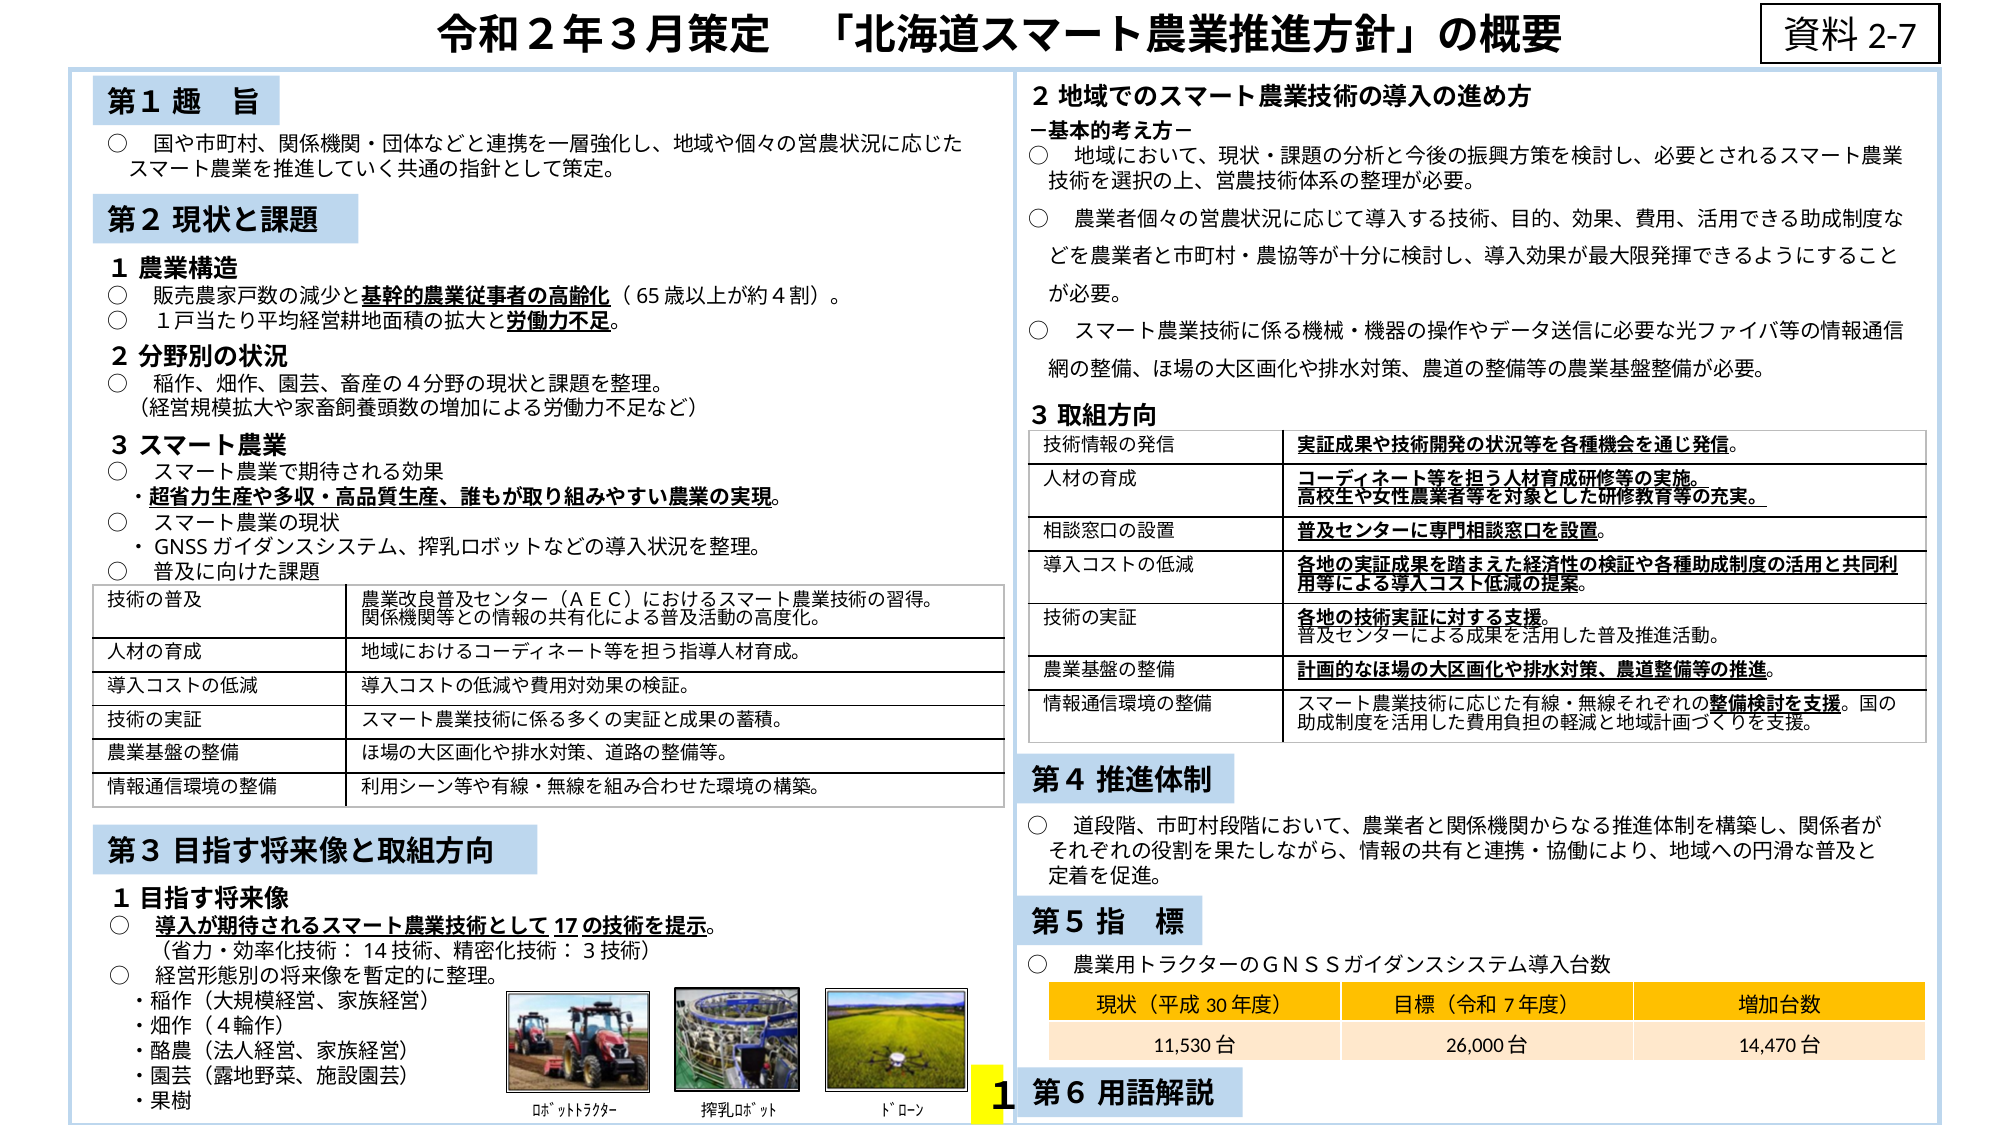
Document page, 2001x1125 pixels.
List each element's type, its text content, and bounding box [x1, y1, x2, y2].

picture [825, 988, 968, 1092]
text_box ﾛﾎﾞｯﾄﾄﾗｸﾀｰ 搾乳ﾛﾎﾞｯﾄ ﾄﾞﾛｰﾝ [497, 1091, 971, 1125]
table_cell コーディネート等を担う人材育成研修等の実施。 高校生や女性農業者等を対象とした研修教育等の充実。 [1284, 465, 1925, 516]
table_cell 人材の育成 [94, 639, 345, 671]
table_cell 利用シーン等や有線・無線を組み合わせた環境の構築。 [347, 774, 1003, 806]
table_cell 農業基盤の整備 [94, 740, 345, 772]
table_header 技術の普及 [94, 586, 345, 637]
table_cell 導入コストの低減や費用対効果の検証。 [347, 673, 1003, 705]
table_cell 各地の技術実証に対する支援。 普及センターによる成果を活用した普及推進活動。 [1284, 604, 1925, 655]
table_cell 農業基盤の整備 [1030, 657, 1282, 689]
picture [674, 987, 800, 1092]
text_box ３ 取組方向 [1012, 392, 1748, 437]
table_cell スマート農業技術に係る多くの実証と成果の蓄積。 [347, 706, 1003, 738]
table_header 農業改良普及センター（ＡＥＣ）におけるスマート農業技術の習得。 関係機関等との情報の共有化による普及活動の高度化。 [347, 586, 1003, 637]
table_header 実証成果や技術開発の状況等を各種機会を通じ発信。 [1284, 431, 1925, 463]
table_cell 地域におけるコーディネート等を担う指導人材育成。 [347, 639, 1003, 671]
table_cell 技術の実証 [94, 706, 345, 738]
table_cell 相談窓口の設置 [1030, 518, 1282, 550]
text_box ２ 地域でのスマート農業技術の導入の進め方 －基本的考え方－ ○ 地域において、現状・課題の分析と今後の振興方策を検討し、必要とされるスマート農業 技術を選択の上、営農技術体系の整理が必要。 ○ 農業者個々の営農状況に応じて導入する技術、目的、効果、費用、活用できる助成制度な どを農業者と市町村・農協等が十分に検討し、導入効果が最大限発揮できるようにすること が必要。 ○ スマート農業技術に係る機械・機器の操作やデータ送信に必要な光ファイバ等の情報通信 網の整備、ほ場の大区画化や排水対策、農道の整備等の農業基盤整備が必要。 [1013, 73, 1932, 388]
table_cell 情報通信環境の整備 [94, 774, 345, 806]
table_cell 各地の実証成果を踏まえた経済性の検証や各種助成制度の活用と共同利用等による導入コスト低減の提案。 [1284, 552, 1925, 603]
table_cell スマート農業技術に応じた有線・無線それぞれの整備検討を支援。国の助成制度を活用した費用負担の軽減と地域計画づくりを支援。 [1284, 691, 1925, 742]
text_box 令和２年３月策定 「北海道スマート農業推進方針」の概要 [249, 0, 1750, 66]
text_box ３ スマート農業 ○ スマート農業で期待される効果 ・超省力生産や多収・高品質生産、誰もが取り組みやすい農業の実現。 ○ スマート農業の現状 ・GNSSガイダンスシステム、搾乳ロボットなどの導入状況を整理。 ○ 普及に向けた課題 [92, 421, 1016, 592]
text_box [1014, 68, 1941, 1125]
picture [506, 991, 650, 1093]
table_cell 計画的なほ場の大区画化や排水対策、農道整備等の推進。 [1284, 657, 1925, 689]
table_cell 導入コストの低減 [94, 673, 345, 705]
table_cell ほ場の大区画化や排水対策、道路の整備等。 [347, 740, 1003, 772]
table_cell 普及センターに専門相談窓口を設置。 [1284, 518, 1925, 550]
table_header 技術情報の発信 [1030, 431, 1282, 463]
table_cell 情報通信環境の整備 [1030, 691, 1282, 742]
text_box [69, 68, 1014, 1125]
text_box 資料2-7 [1760, 3, 1941, 64]
text_box １ [971, 1064, 1004, 1125]
text_box ２ 分野別の状況 ○ 稲作、畑作、園芸、畜産の４分野の現状と課題を整理。 （経営規模拡大や家畜飼養頭数の増加による労働力不足など） [92, 332, 1014, 421]
table_cell 導入コストの低減 [1030, 552, 1282, 603]
table_cell 人材の育成 [1030, 465, 1282, 516]
text_box ○ 国や市町村、関係機関・団体などと連携を一層強化し、地域や個々の営農状況に応じた スマート農業を推進していく共通の指針として策定。 [92, 123, 1012, 188]
table_cell 技術の実証 [1030, 604, 1282, 655]
